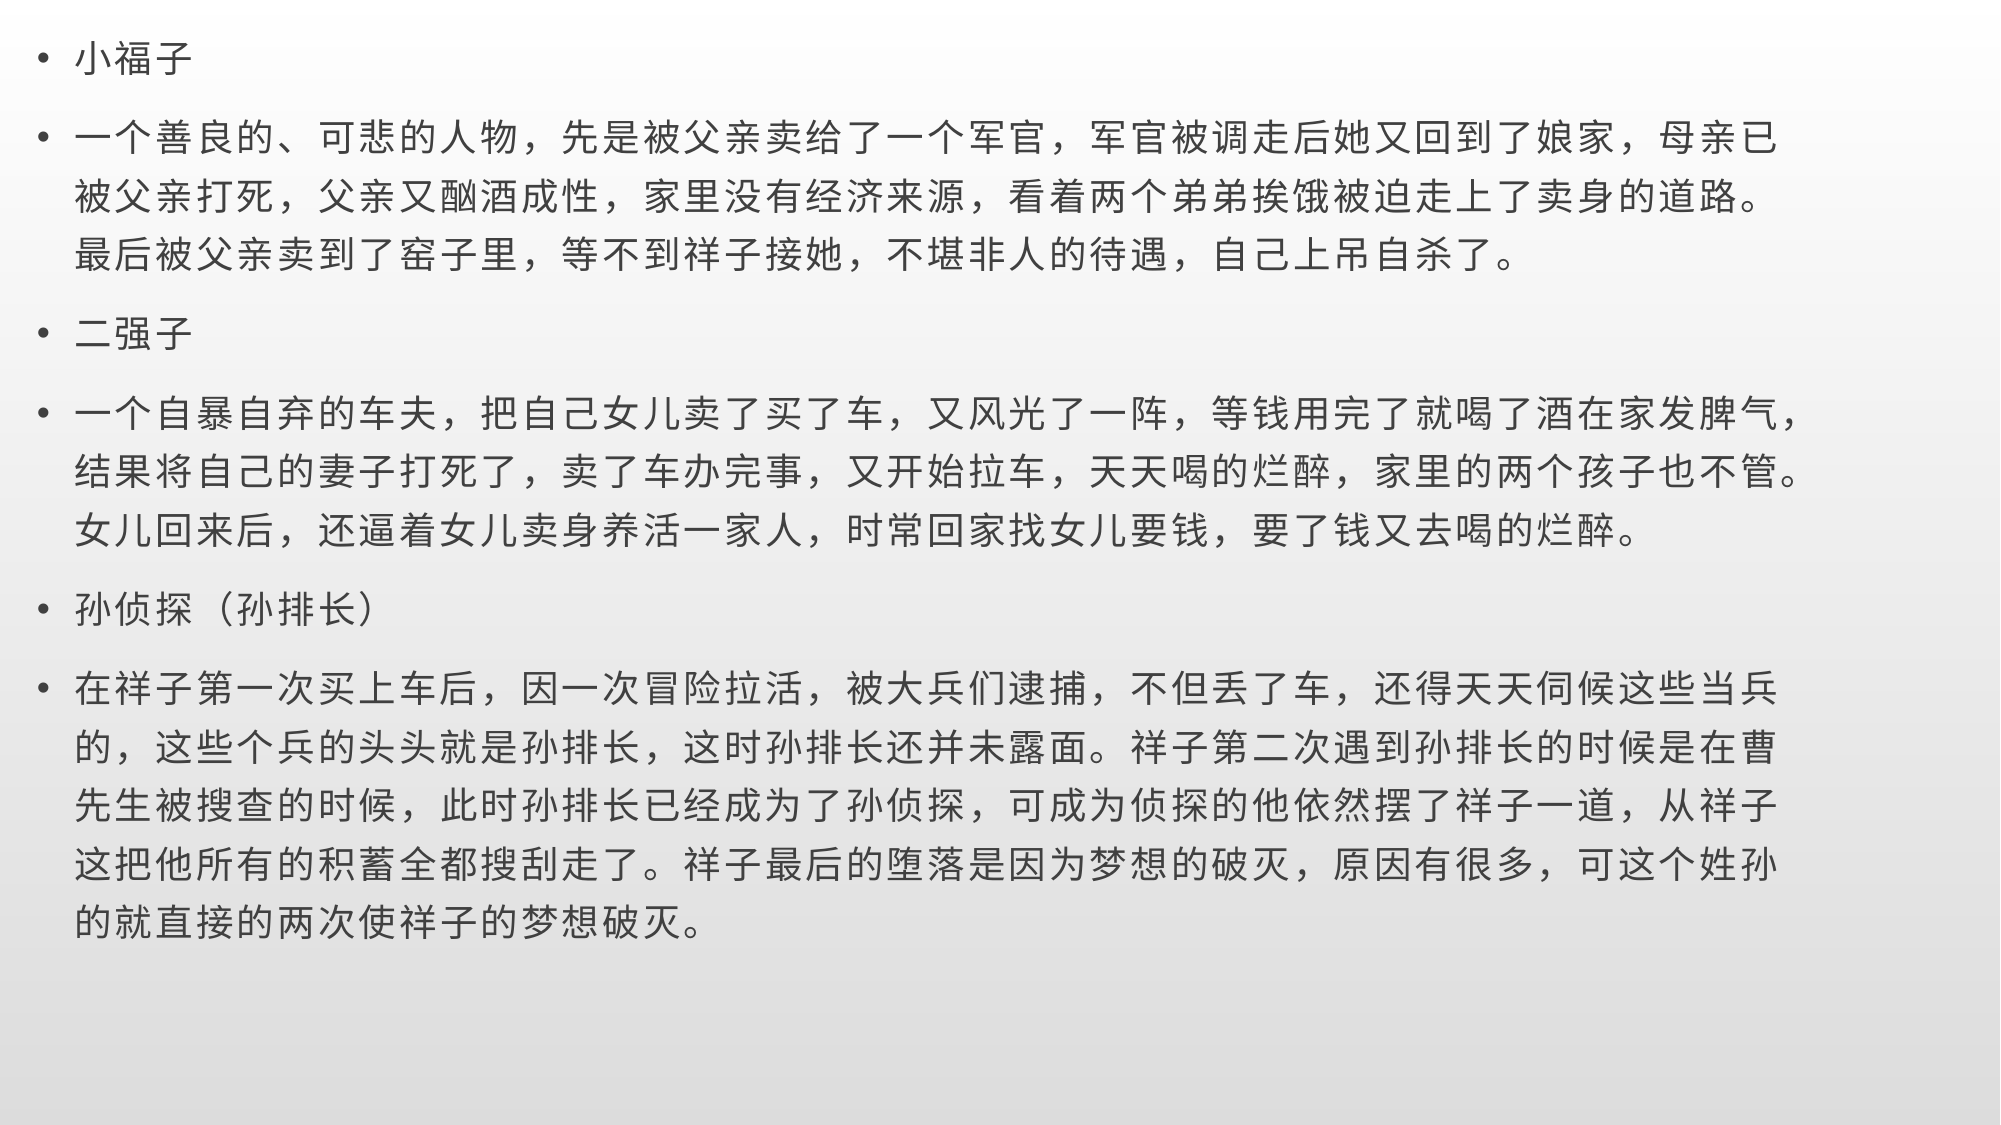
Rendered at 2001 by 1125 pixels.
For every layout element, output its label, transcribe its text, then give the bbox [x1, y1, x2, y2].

list 小福子 一个善良的、可悲的人物，先是被父亲卖给了一个军官，军官被调走后她又回到了娘家，母亲已被父亲打死，父亲又酗酒成性，家里没有经济来源，看着两个弟弟挨饿被迫走上了卖身的道路。最后被父亲卖到了窑子里，等不到祥子接她，不堪非人的待遇，自己上吊自杀了。 二强子 一个自暴自弃的车夫，把自己女儿卖了买了车，又风光了一阵，等钱用完了就喝了酒在家发脾气，结果将自己的妻子打死了，卖了车办完事，又开始拉车，天天喝的烂醉，家里的两个孩子也不管。女儿回来后，还逼着女儿卖身养活一家人，时常回家找女儿要钱，要了钱又去喝的烂醉。 孙侦探（孙排长） 在祥子第一次买上车后，因一次冒险拉活，被大兵们逮捕，不但丢了车，还得天天伺候这些当兵的，这些个兵的头头就是孙排长，这时孙排长还并未露面。祥子第二次遇到孙排长的时候是在曹先生被搜查的时候，此时孙排长已经成为了孙侦探，可成为侦探的他依然摆了祥子一道，从祥子这把他所有的积蓄全都搜刮走了。祥子最后的堕落是因为梦想的破灭，原因有很多，可这个姓孙的就直接的两次使祥子的梦想破灭。 [20, 21, 1801, 849]
